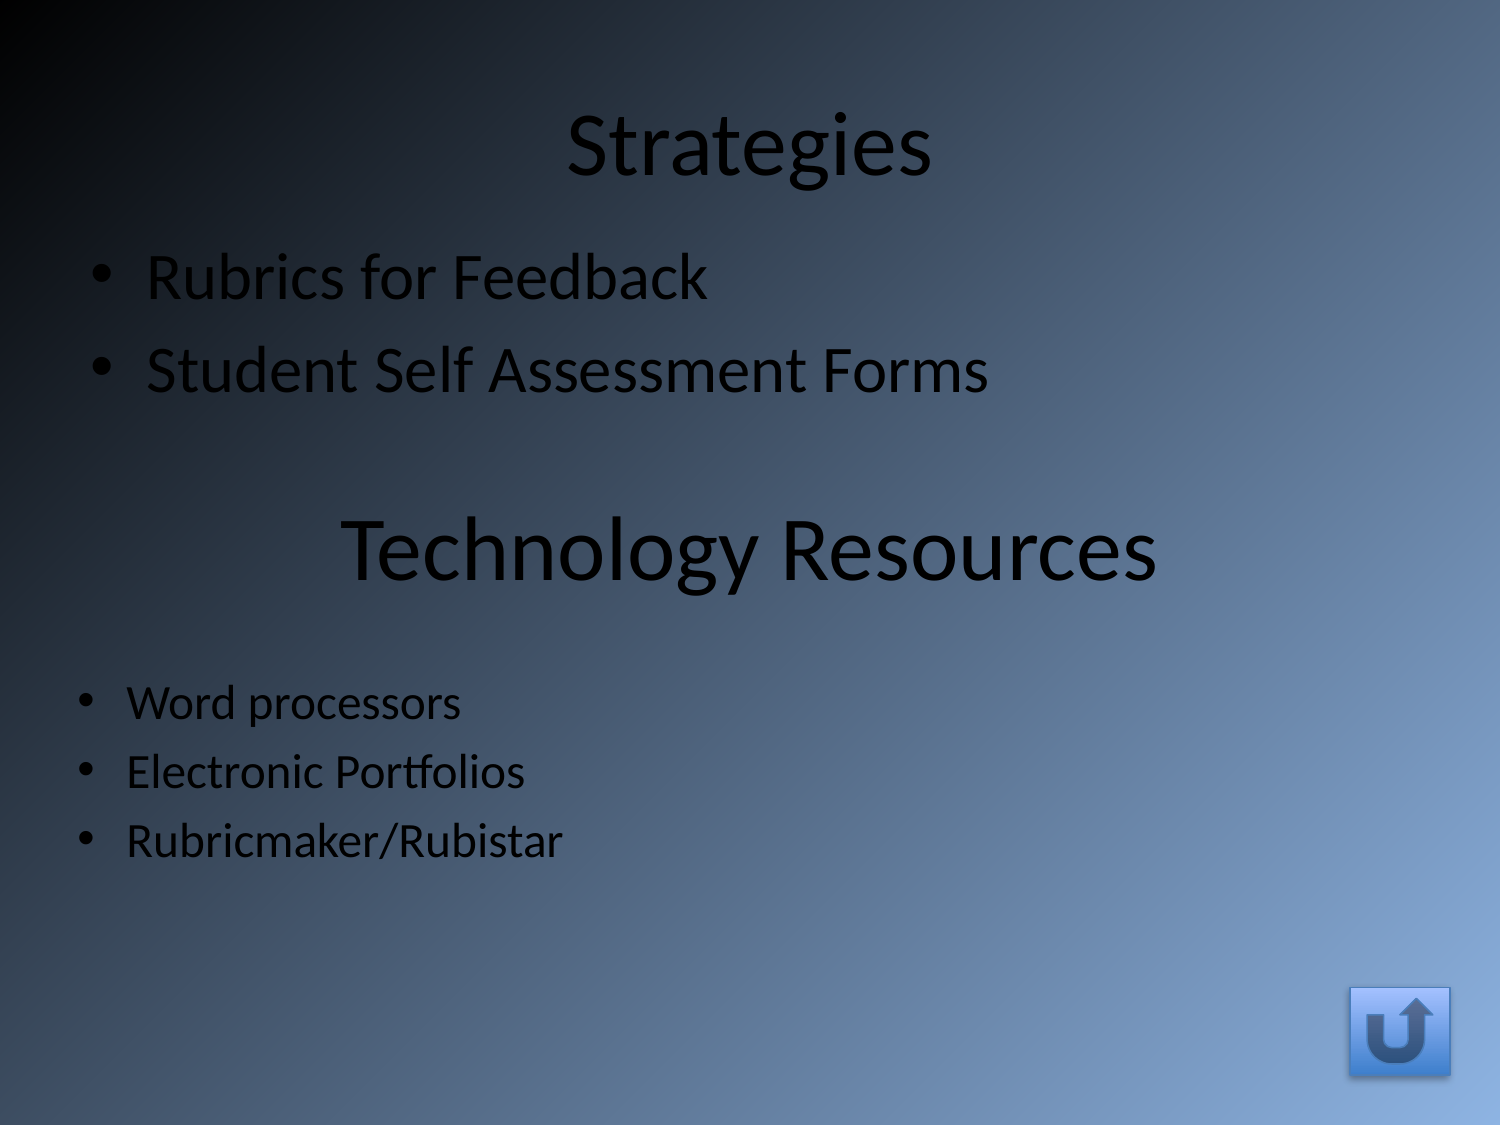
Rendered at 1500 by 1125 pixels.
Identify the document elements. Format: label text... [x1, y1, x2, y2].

text_box Word processors Electronic Portfolios Rubricmaker/Rubistar [62, 662, 1413, 875]
title Strategies [75, 45, 1425, 224]
list Rubrics for Feedback Student Self Assessment Forms [75, 224, 1425, 438]
text_box Technology Resources [74, 450, 1425, 638]
text_box [1349, 987, 1451, 1076]
